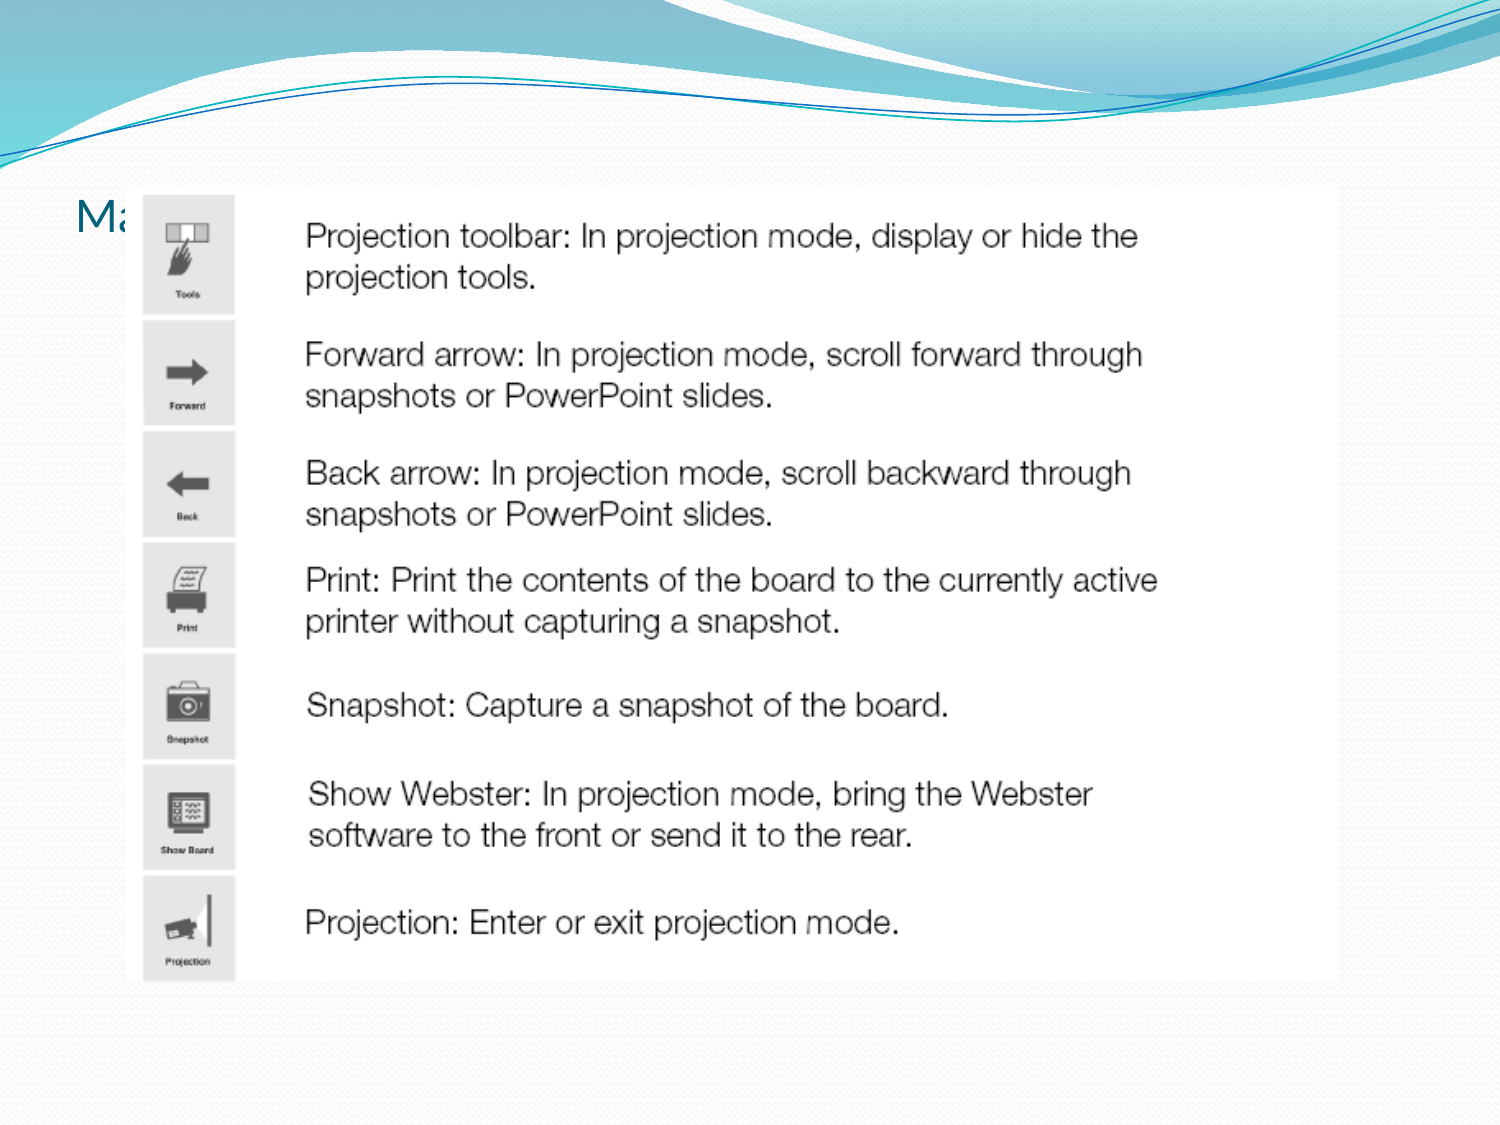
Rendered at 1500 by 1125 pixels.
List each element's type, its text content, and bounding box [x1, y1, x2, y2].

title Main Short Cut Tools on the RM Classboard [75, 115, 1425, 303]
picture [124, 187, 1338, 982]
